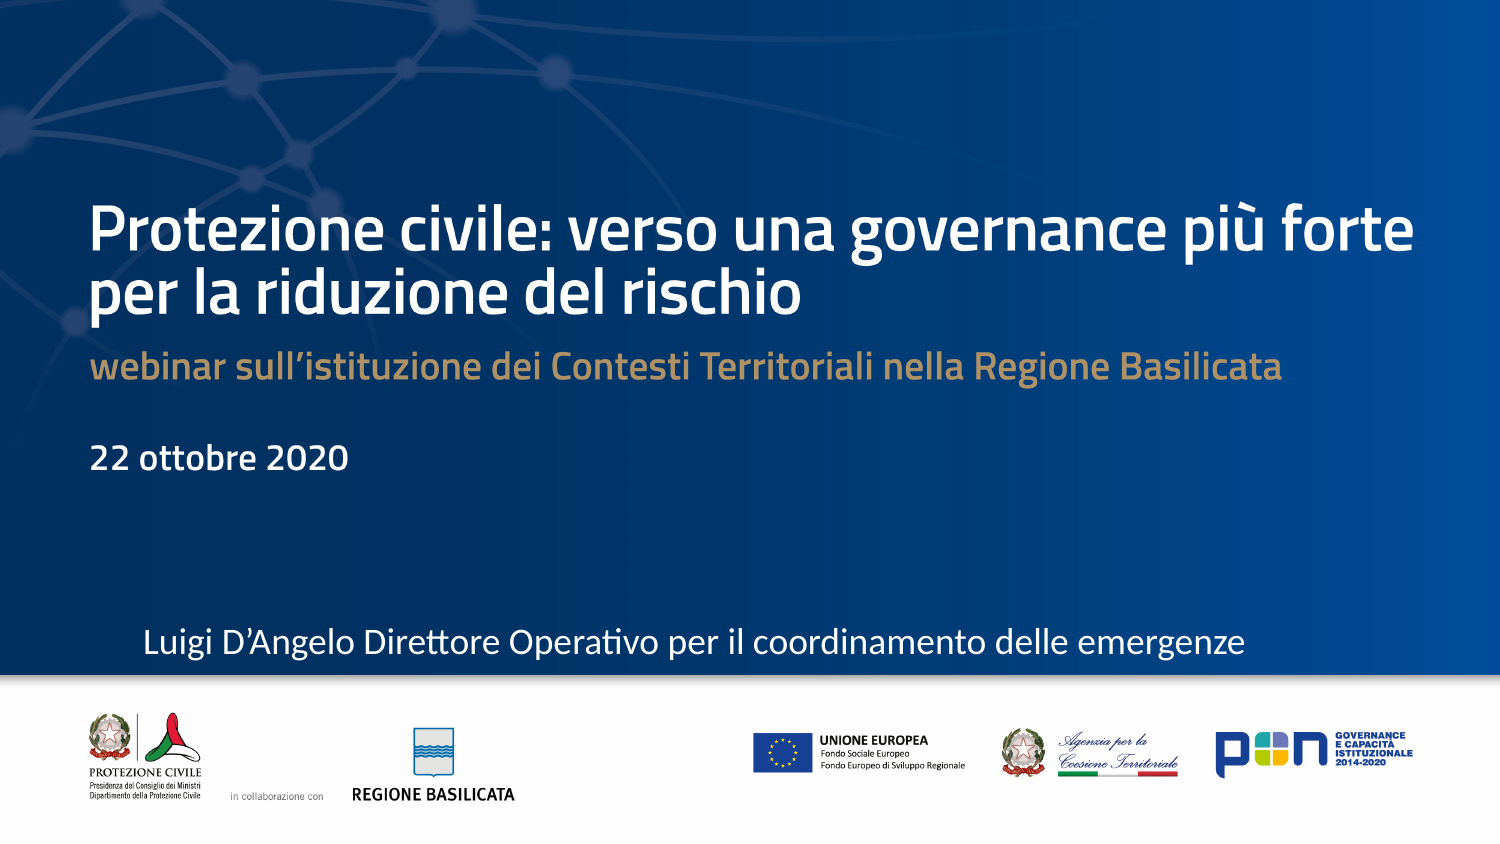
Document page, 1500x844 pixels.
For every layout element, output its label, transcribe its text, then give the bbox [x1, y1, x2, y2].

picture [0, 0, 1500, 844]
text_box Luigi D’Angelo Direttore Operativo per il coordinamento delle emergenze [128, 609, 1427, 670]
